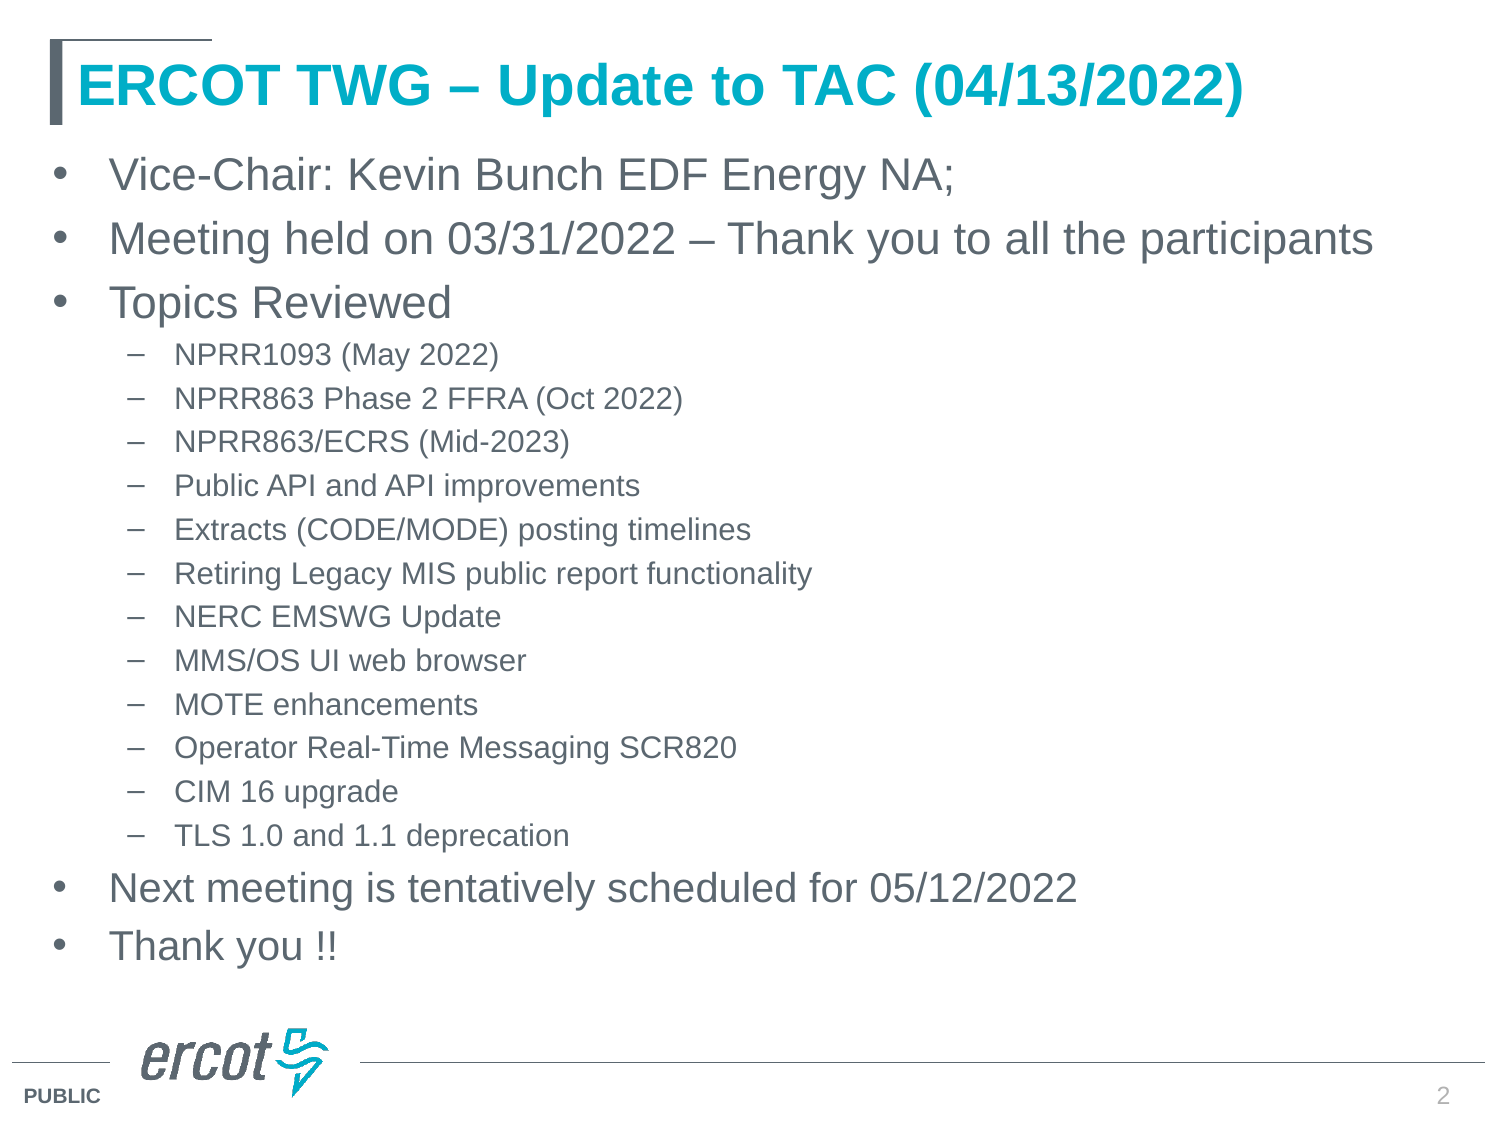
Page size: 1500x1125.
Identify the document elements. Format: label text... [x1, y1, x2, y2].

title ERCOT TWG – Update to TAC (04/13/2022) [62, 39, 1450, 125]
list Vice-Chair: Kevin Bunch EDF Energy NA; Meeting held on 03/31/2022 – Thank you to all the participants Topics Reviewed NPRR1093 (May 2022) NPRR863 Phase 2 FFRA (Oct 2022) NPRR863/ECRS (Mid-2023) Public API and API improvements Extracts (CODE/MODE) posting timelines Retiring Legacy MIS public report functionality NERC EMSWG Update MMS/OS UI web browser MOTE enhancements Operator Real-Time Messaging SCR820 CIM 16 upgrade TLS 1.0 and 1.1 deprecation Next meeting is tentatively scheduled for 05/12/2022 Thank you !! [37, 137, 1475, 1018]
slide_number 2 [1400, 1076, 1488, 1113]
picture [137, 1024, 332, 1100]
